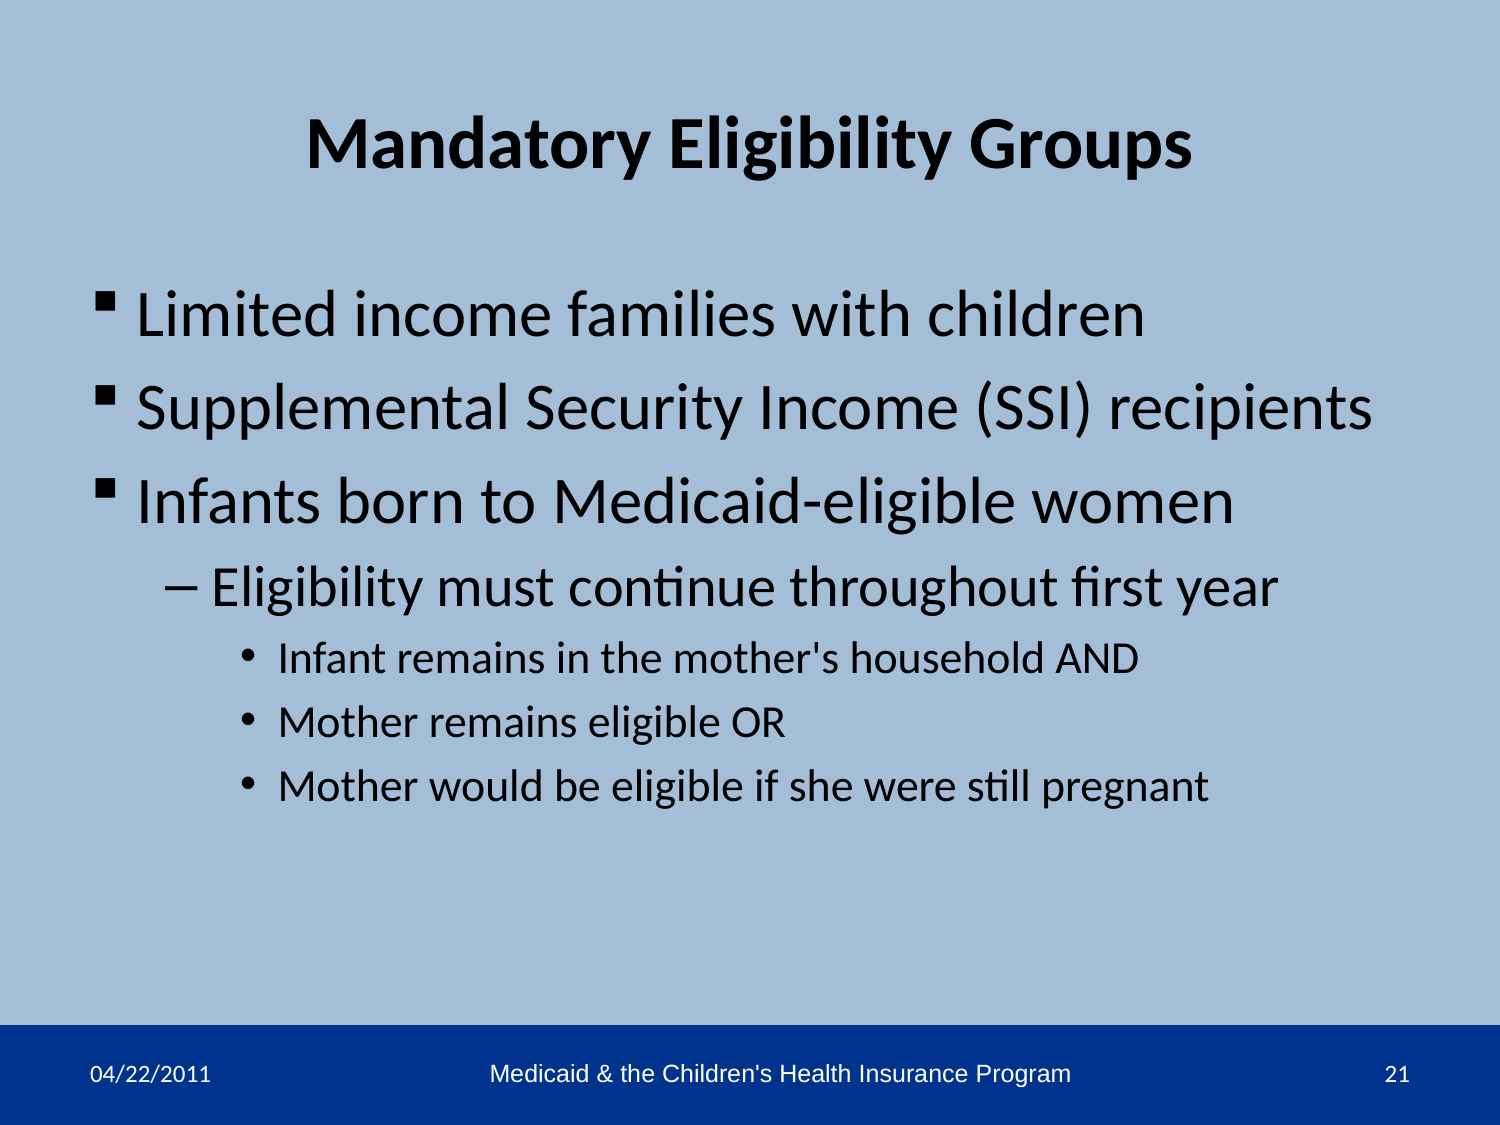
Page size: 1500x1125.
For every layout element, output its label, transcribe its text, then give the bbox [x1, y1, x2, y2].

slide_number 21 [1275, 1042, 1425, 1103]
title Mandatory Eligibility Groups [74, 44, 1426, 233]
list Limited income families with children Supplemental Security Income (SSI) recipients Infants born to Medicaid-eligible women Eligibility must continue throughout first year Infant remains in the mother's household AND Mother remains eligible OR Mother would be eligible if she were still pregnant [74, 262, 1426, 1006]
footer Medicaid & the Children's Health Insurance Program [287, 1042, 1275, 1103]
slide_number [75, 1042, 287, 1103]
